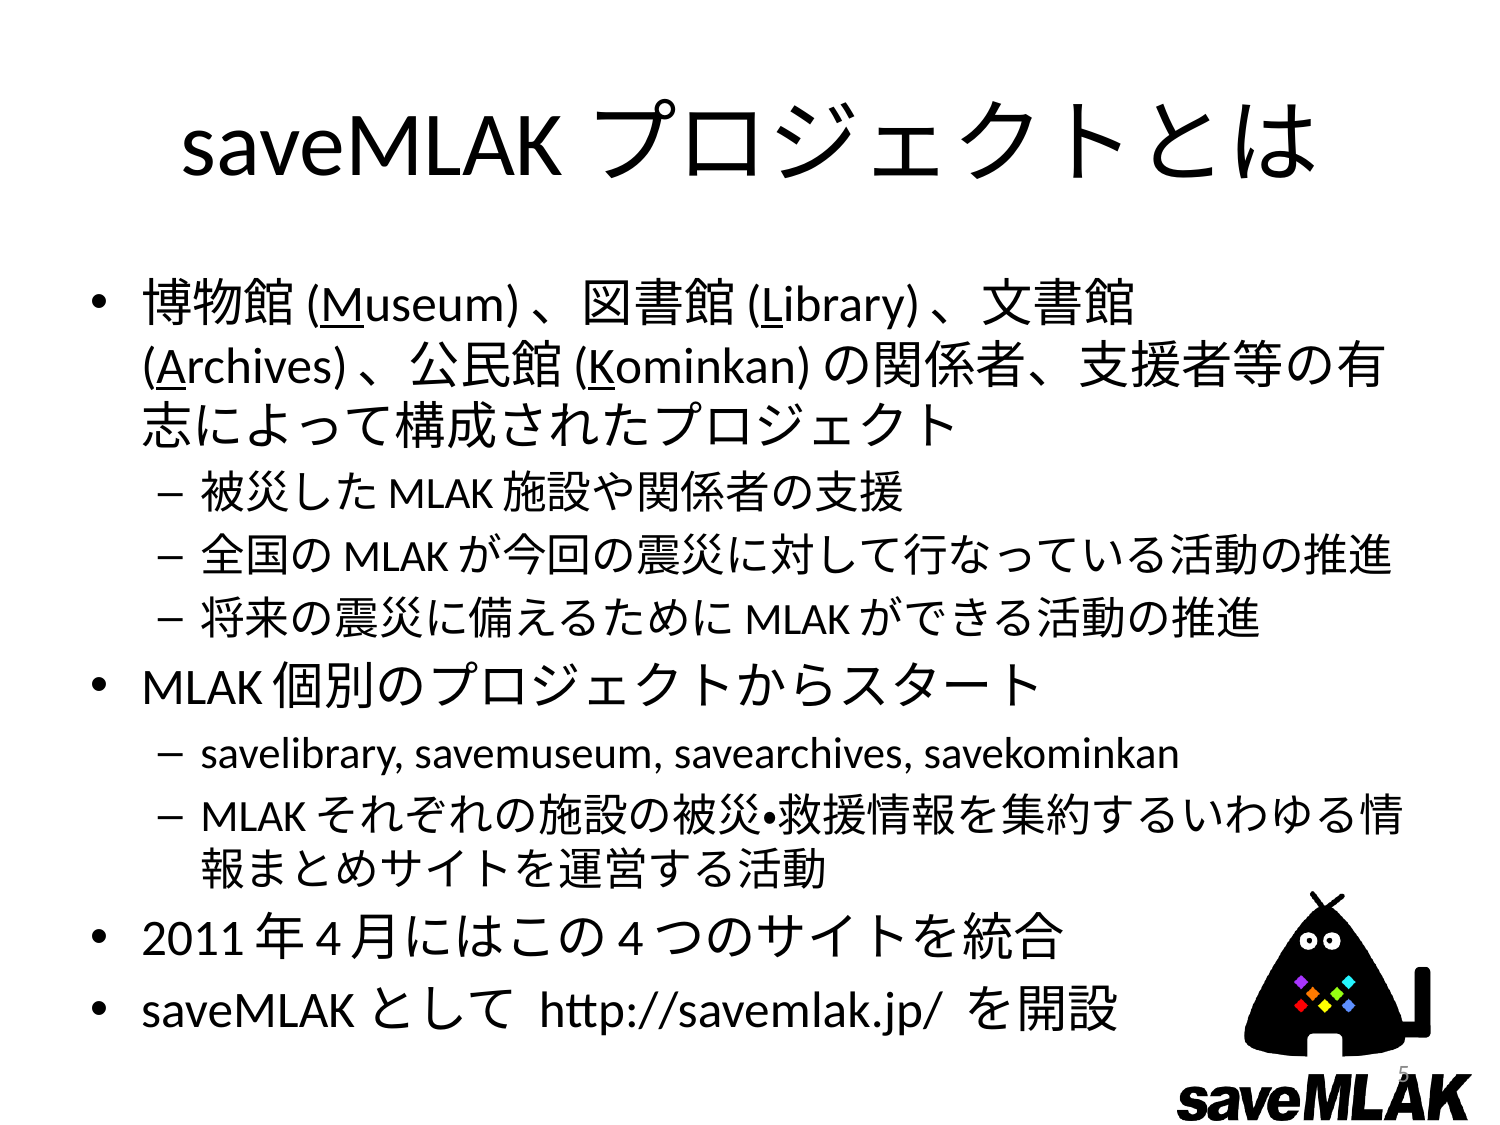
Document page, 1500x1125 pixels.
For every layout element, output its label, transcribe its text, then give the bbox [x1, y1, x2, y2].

picture [1177, 891, 1472, 1121]
slide_number 5 [1074, 1042, 1425, 1103]
title saveMLAKプロジェクトとは [75, 45, 1425, 233]
list 博物館(Museum)、図書館(Library)、文書館(Archives)、公民館(Kominkan)の関係者、支援者等の有志によって構成されたプロジェクト 被災したMLAK施設や関係者の支援 全国のMLAKが今回の震災に対して行なっている活動の推進 将来の震災に備えるためにMLAKができる活動の推進 MLAK個別のプロジェクトからスタート savelibrary, savemuseum, savearchives, savekominkan MLAKそれぞれの施設の被災・救援情報を集約するいわゆる情報まとめサイトを運営する活動 2011年4月にはこの4つのサイトを統合 saveMLAKとして http://savemlak.jp/ を開設 [75, 262, 1425, 1083]
